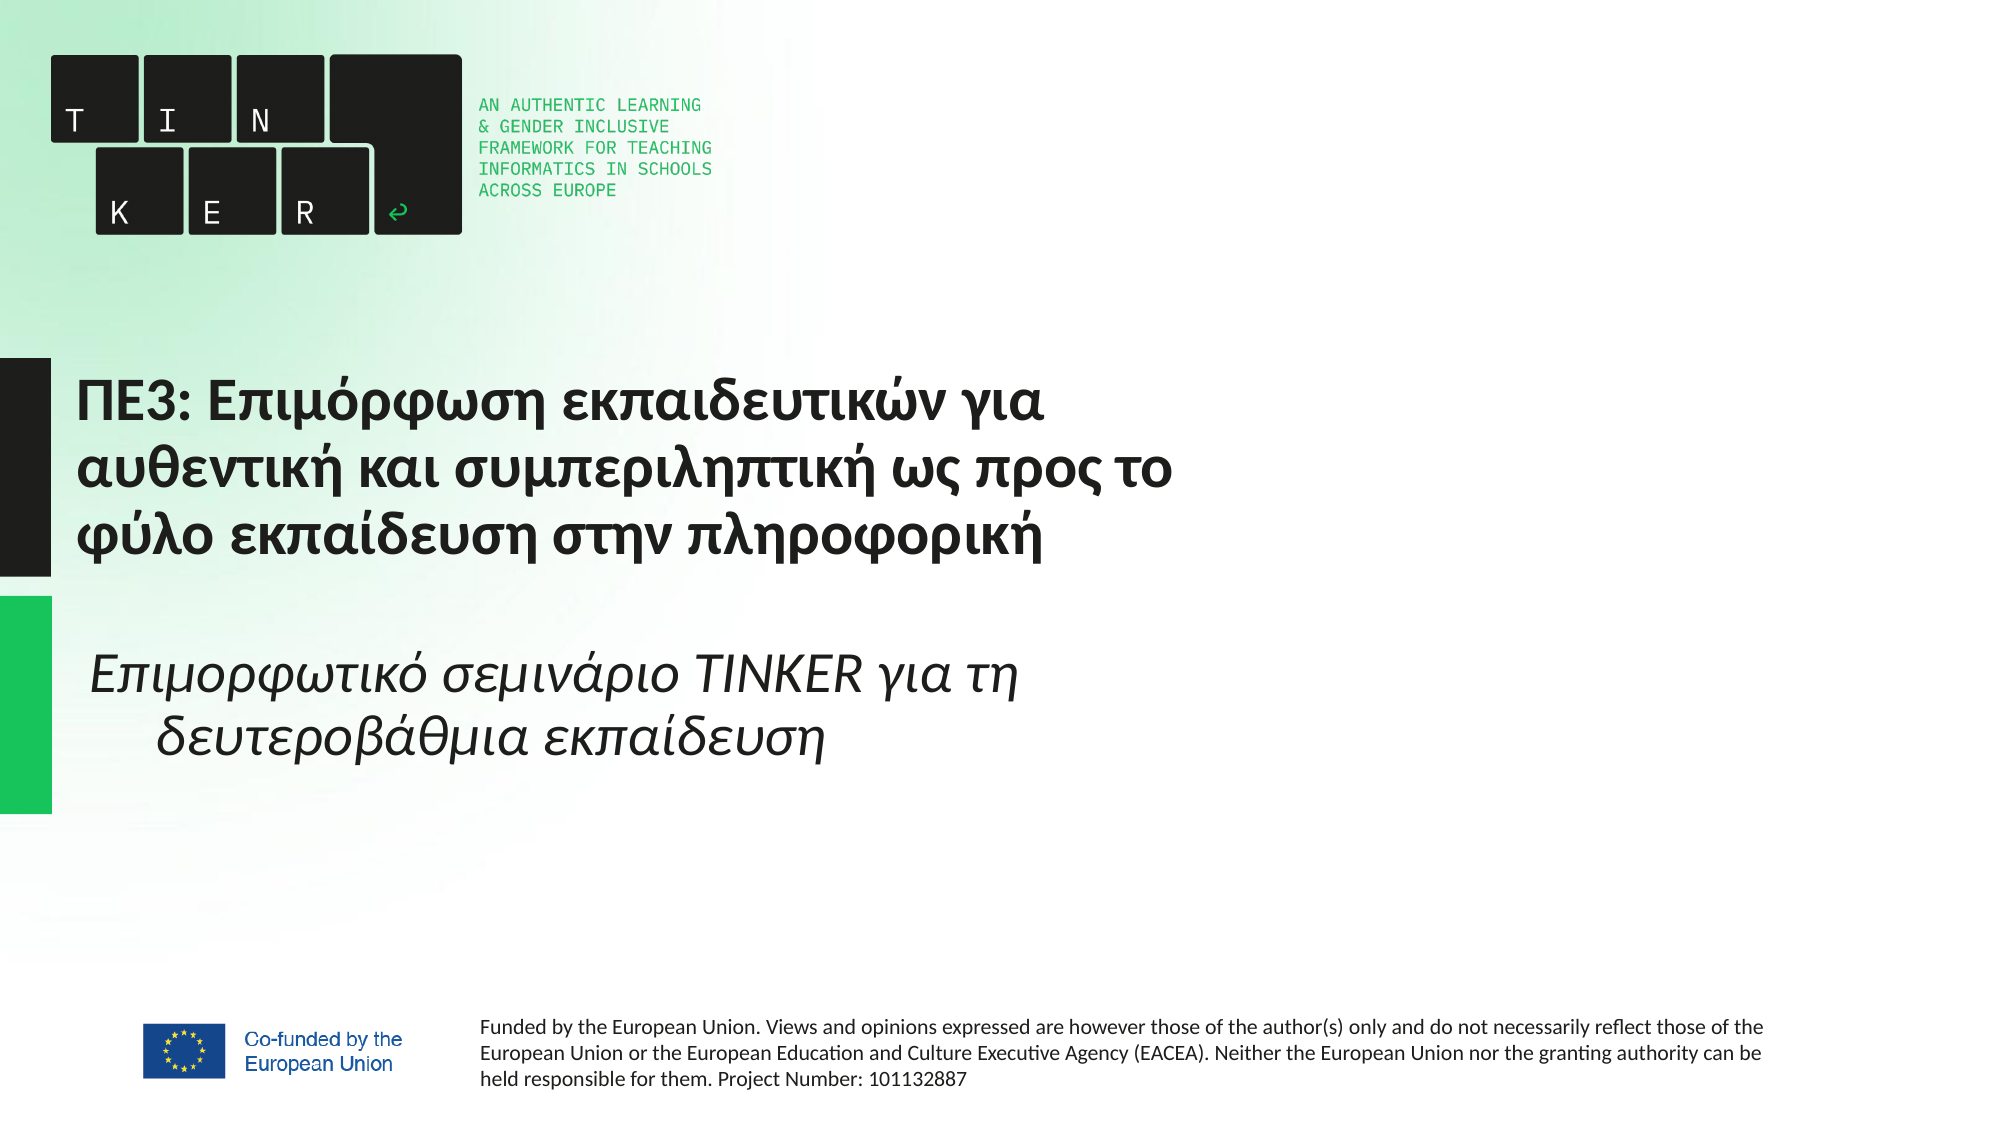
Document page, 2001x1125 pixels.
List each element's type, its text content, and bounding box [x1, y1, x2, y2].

title ΠΕ3: Επιμόρφωση εκπαιδευτικών για αυθεντική και συμπεριληπτική ως προς το φύλο εκπαίδευση στην πληροφορική [61, 358, 1196, 578]
picture [0, 0, 843, 1125]
subtitle Επιμορφωτικό σεμινάριο TINKER για τη δευτεροβάθμια εκπαίδευση [65, 599, 1197, 812]
